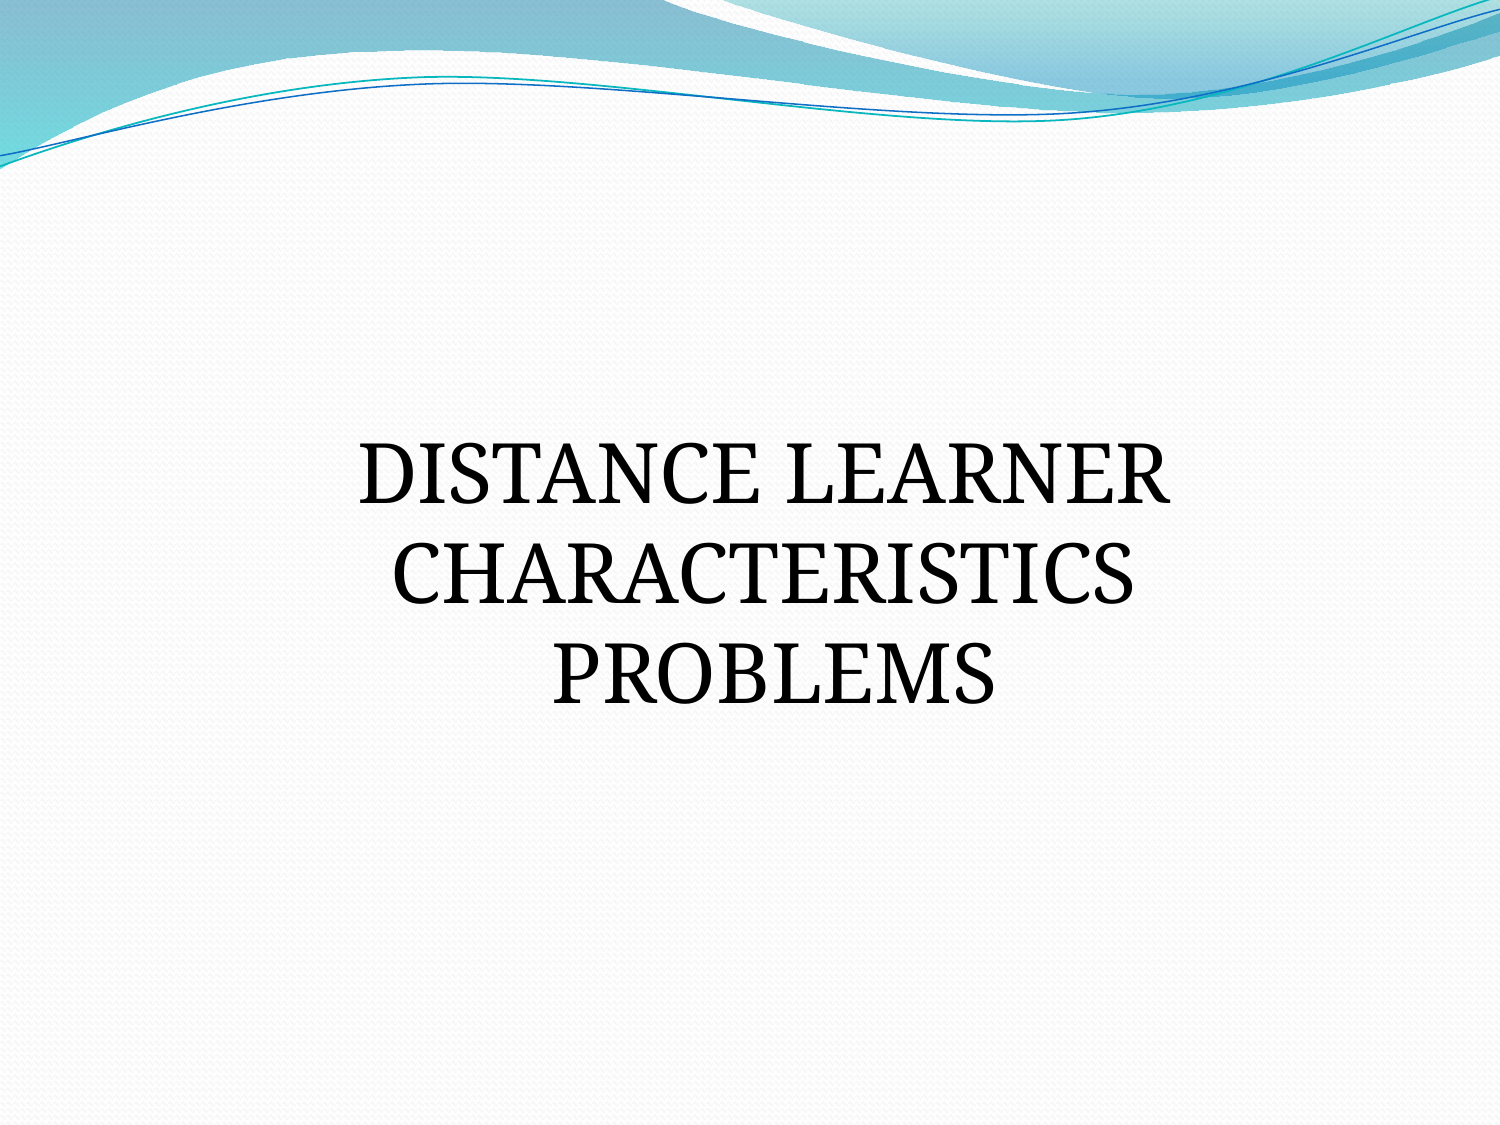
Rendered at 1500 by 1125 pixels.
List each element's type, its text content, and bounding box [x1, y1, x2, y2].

text_box DISTANCE LEARNER CHARACTERISTICS PROBLEMS [137, 412, 1413, 728]
